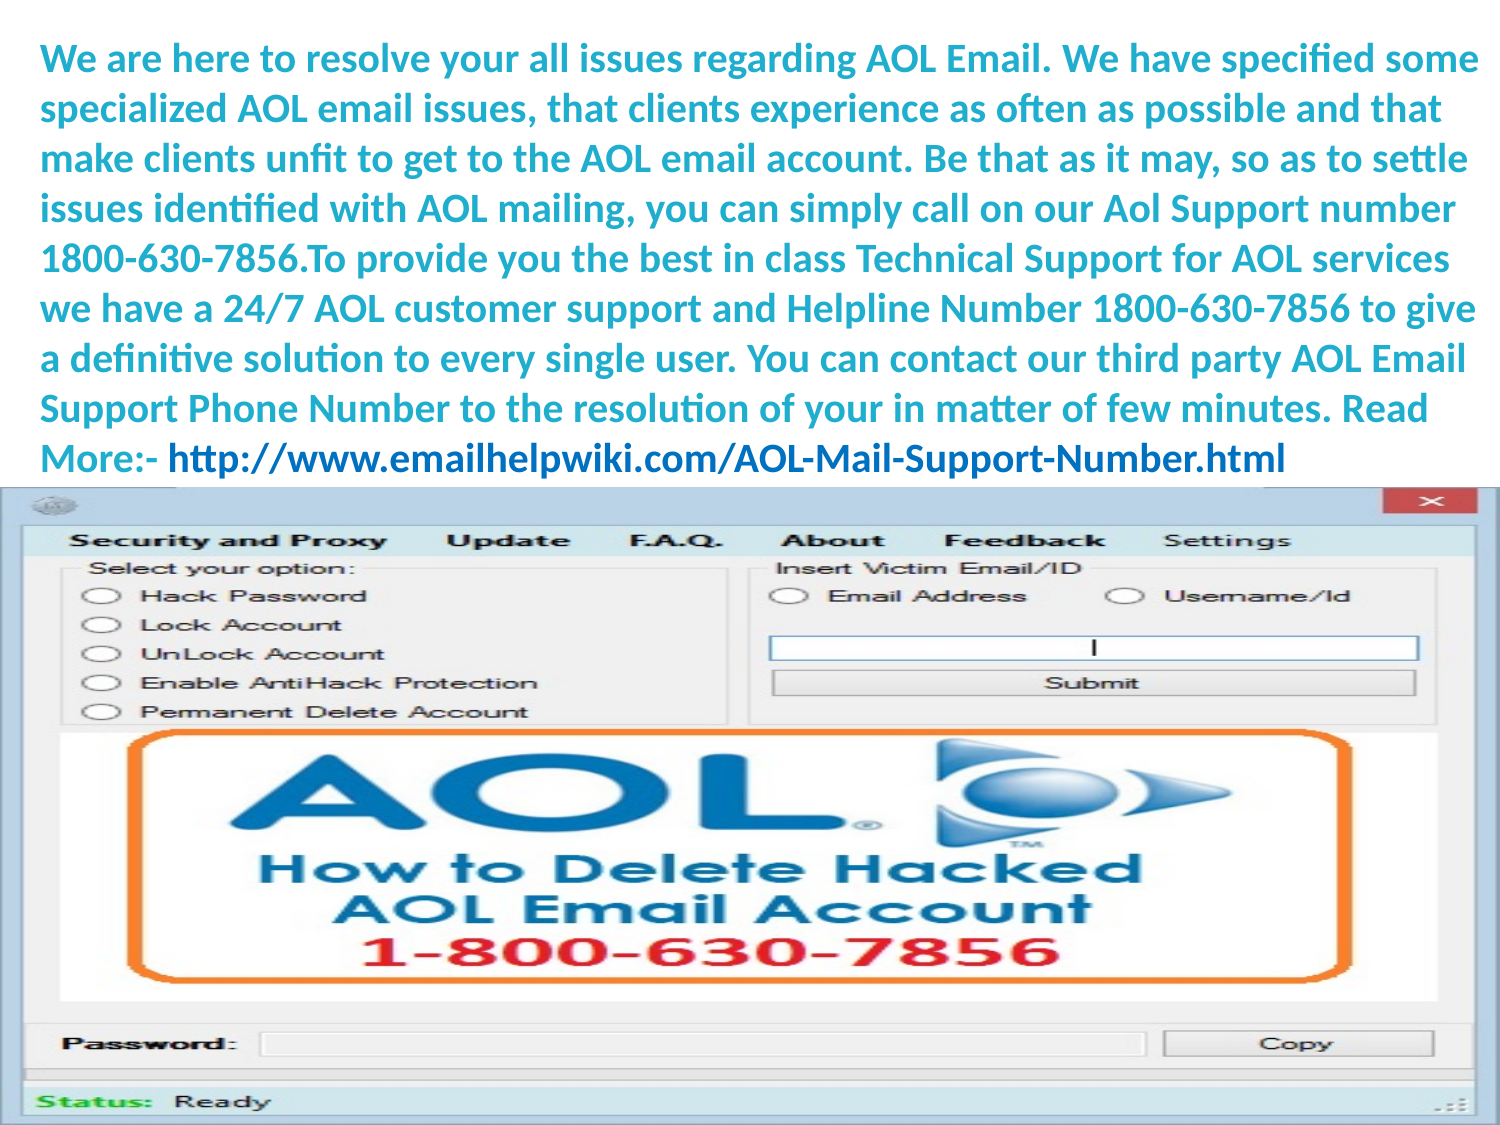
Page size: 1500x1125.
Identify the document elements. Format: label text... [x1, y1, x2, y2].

title We are here to resolve your all issues regarding AOL Email. We have specified some specialized AOL email issues, that clients experience as often as possible and that make clients unfit to get to the AOL email account. Be that as it may, so as to settle issues identified with AOL mailing, you can simply call on our Aol Support number 1800-630-7856.To provide you the best in class Technical Support for AOL services we have a 24/7 AOL customer support and Helpline Number 1800-630-7856 to give a definitive solution to every single user. You can contact our third party AOL Email Support Phone Number to the resolution of your in matter of few minutes. Read More:- http://www.emailhelpwiki.com/AOL-Mail-Support-Number.html [24, 0, 1500, 487]
picture [0, 487, 1500, 1125]
